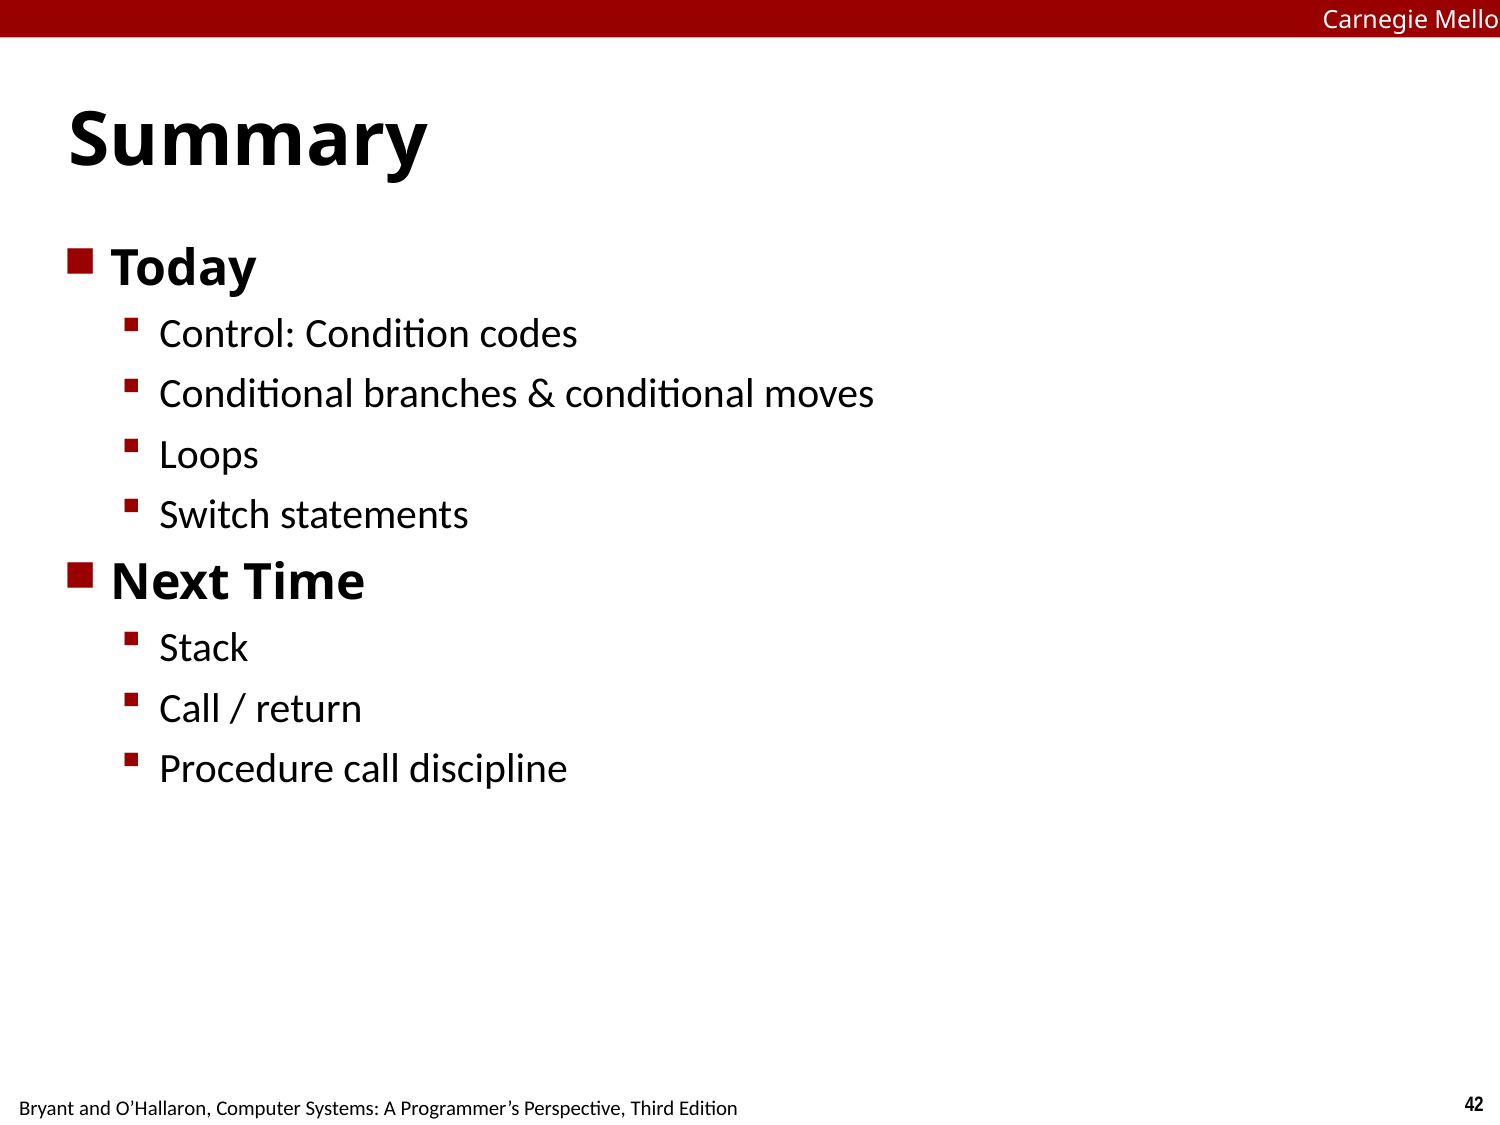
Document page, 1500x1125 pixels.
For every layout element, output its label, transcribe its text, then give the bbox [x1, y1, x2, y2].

title Summary [62, 41, 1438, 228]
text_box [0, 0, 1500, 38]
list Today Control: Condition codes Conditional branches & conditional moves Loops Switch statements Next Time Stack Call / return Procedure call discipline [62, 228, 1438, 1122]
text_box Carnegie Mellon [1322, 3, 1500, 33]
